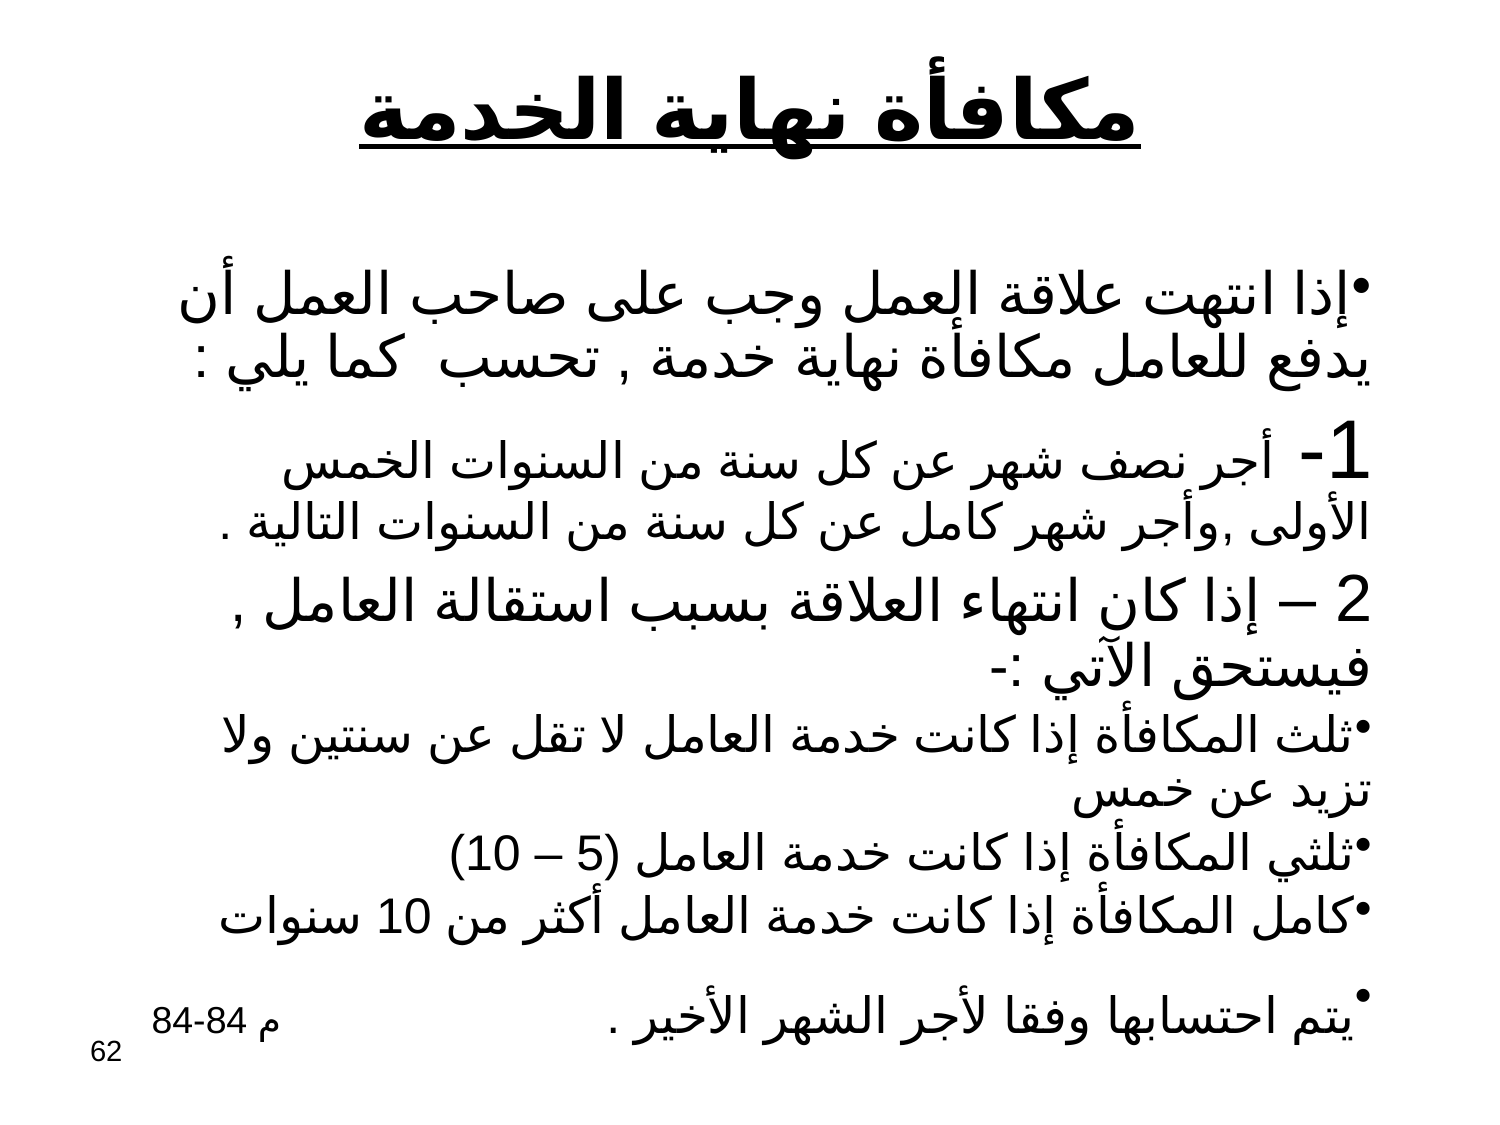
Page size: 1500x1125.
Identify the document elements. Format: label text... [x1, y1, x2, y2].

subtitle إذا انتهت علاقة العمل وجب على صاحب العمل أن يدفع للعامل مكافأة نهاية خدمة , تحسب كما يلي : 1- أجر نصف شهر عن كل سنة من السنوات الخمس الأولى ,وأجر شهر كامل عن كل سنة من السنوات التالية . 2 – إذا كان انتهاء العلاقة بسبب استقالة العامل , فيستحق الآتي :- ثلث المكافأة إذا كانت خدمة العامل لا تقل عن سنتين ولا تزيد عن خمس ثلثي المكافأة إذا كانت خدمة العامل (5 – 10) كامل المكافأة إذا كانت خدمة العامل أكثر من 10 سنوات يتم احتسابها وفقا لأجر الشهر الأخير . م 84-84 [112, 174, 1388, 963]
title مكافأة نهاية الخدمة [112, 62, 1388, 151]
slide_number 62 [74, 1024, 426, 1103]
